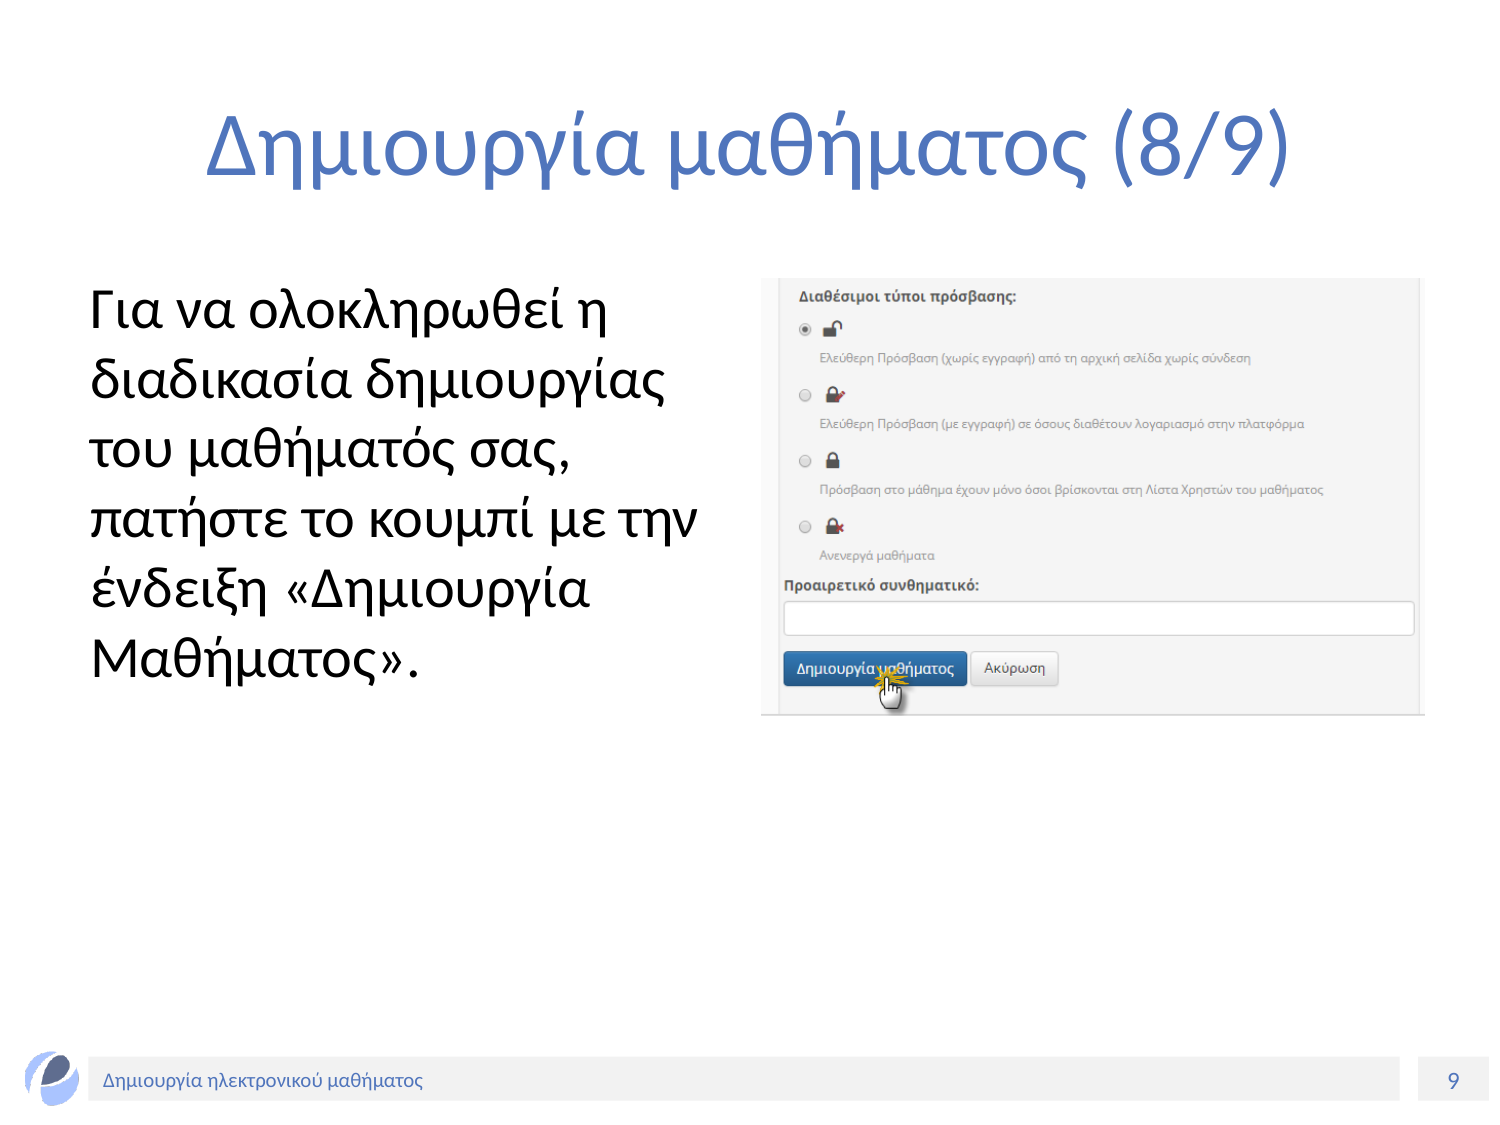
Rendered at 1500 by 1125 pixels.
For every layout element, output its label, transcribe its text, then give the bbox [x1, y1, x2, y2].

title Δημιουργία μαθήματος (8/9) [75, 45, 1425, 233]
list Για να ολοκληρωθεί η διαδικασία δημιουργίας του μαθήματός σας, πατήστε το κουμπί με την ένδειξη «Δημιουργία Μαθήματος». [75, 262, 738, 1005]
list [761, 278, 1425, 716]
